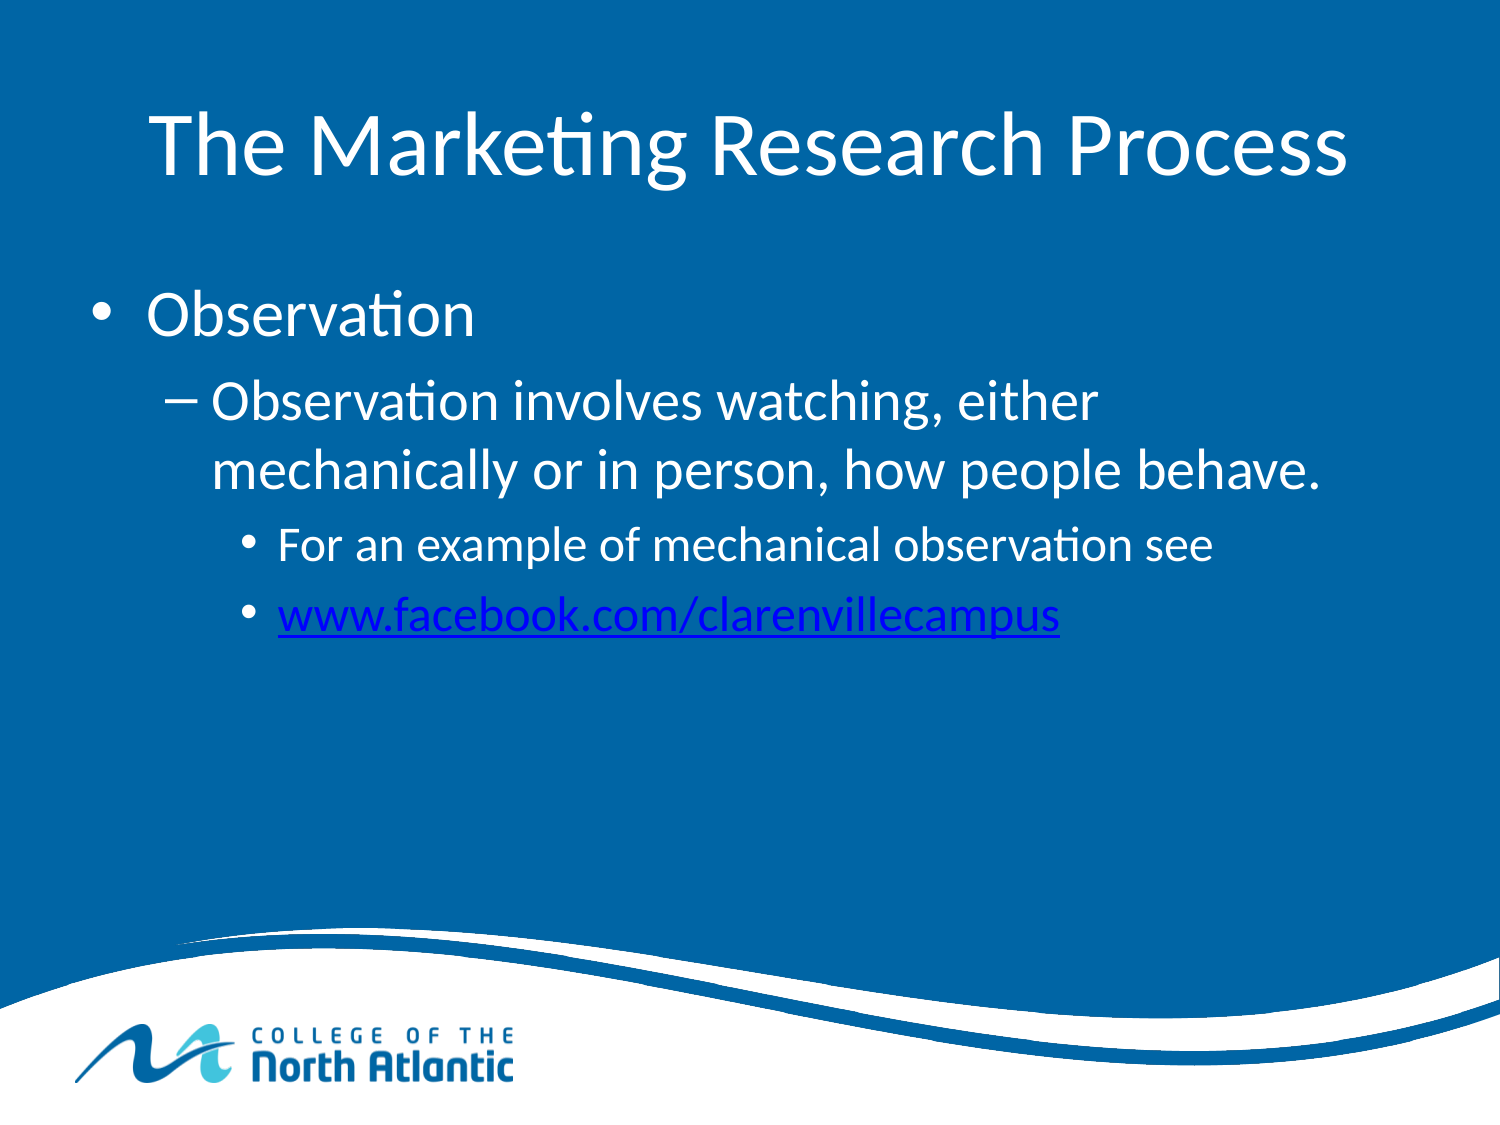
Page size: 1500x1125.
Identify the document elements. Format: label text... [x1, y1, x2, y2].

list Observation Observation involves watching, either mechanically or in person, how people behave. For an example of mechanical observation see www.facebook.com/clarenvillecampus [75, 262, 1425, 900]
picture [0, 928, 1500, 1125]
title The Marketing Research Process [75, 45, 1425, 233]
